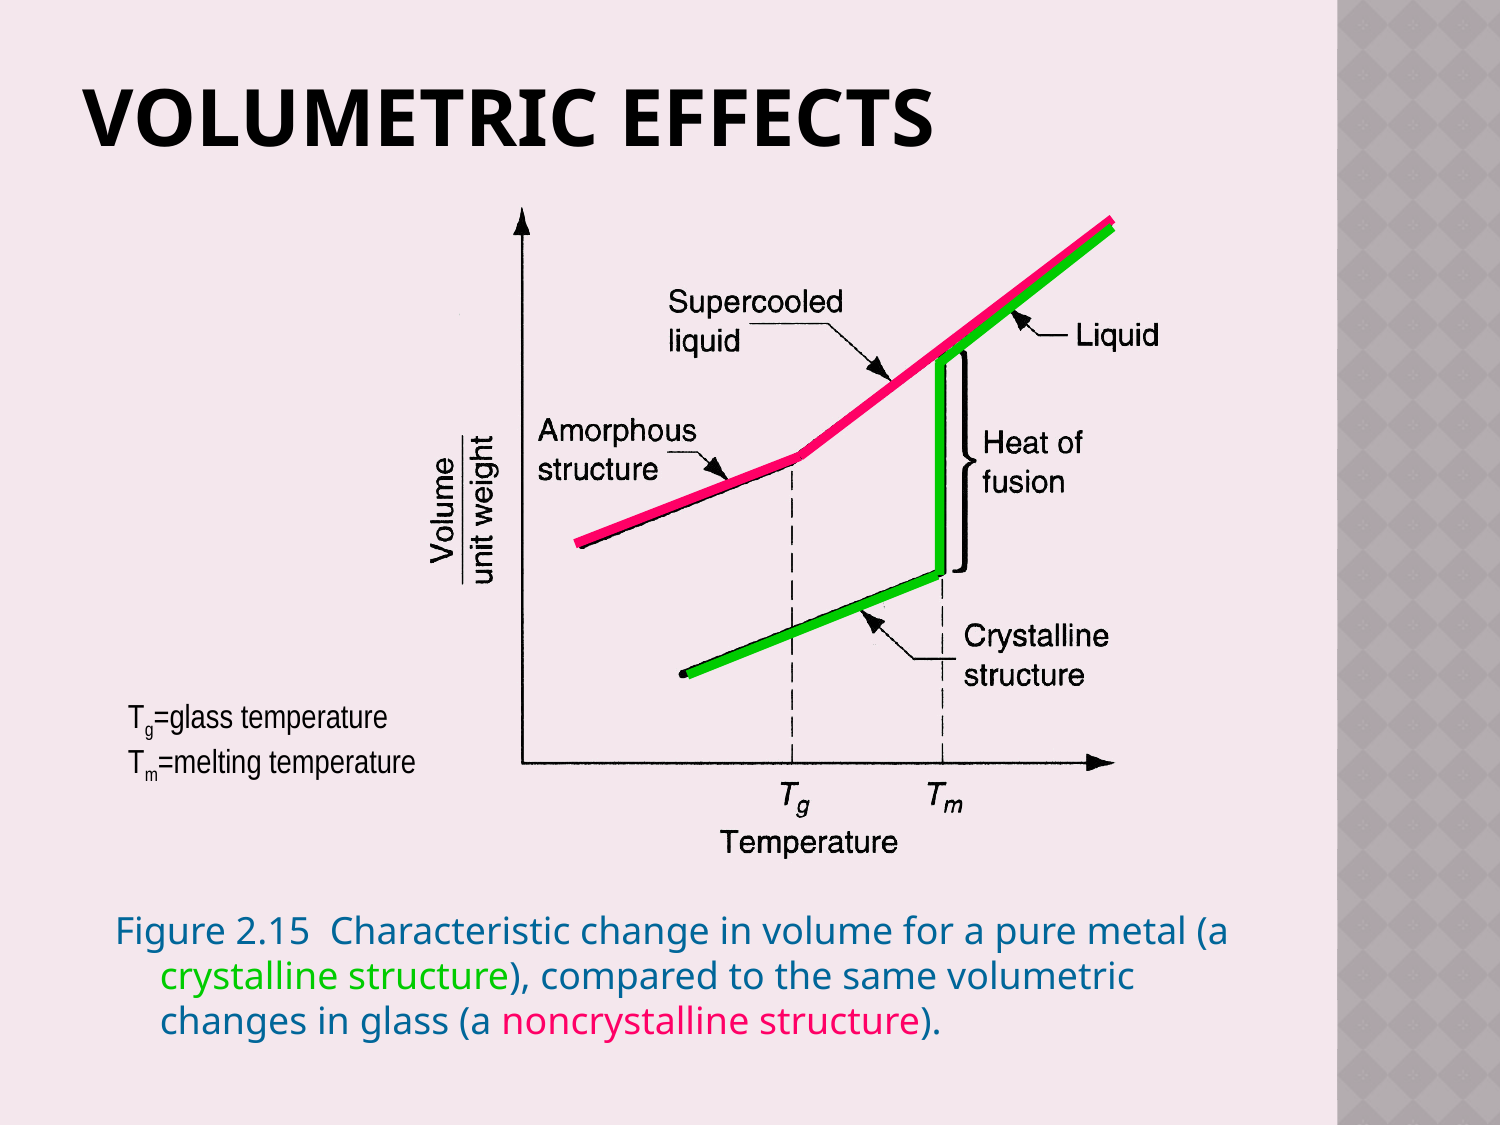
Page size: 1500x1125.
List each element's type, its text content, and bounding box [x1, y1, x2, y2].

list Figure 2.15 Characteristic change in volume for a pure metal (a crystalline structure), compared to the same volumetric changes in glass (a noncrystalline structure). [99, 900, 1275, 1075]
picture [424, 199, 1163, 863]
text_box Tg=glass temperature Tm=melting temperature [113, 687, 418, 793]
title Volumetric Effects [75, 52, 1263, 163]
